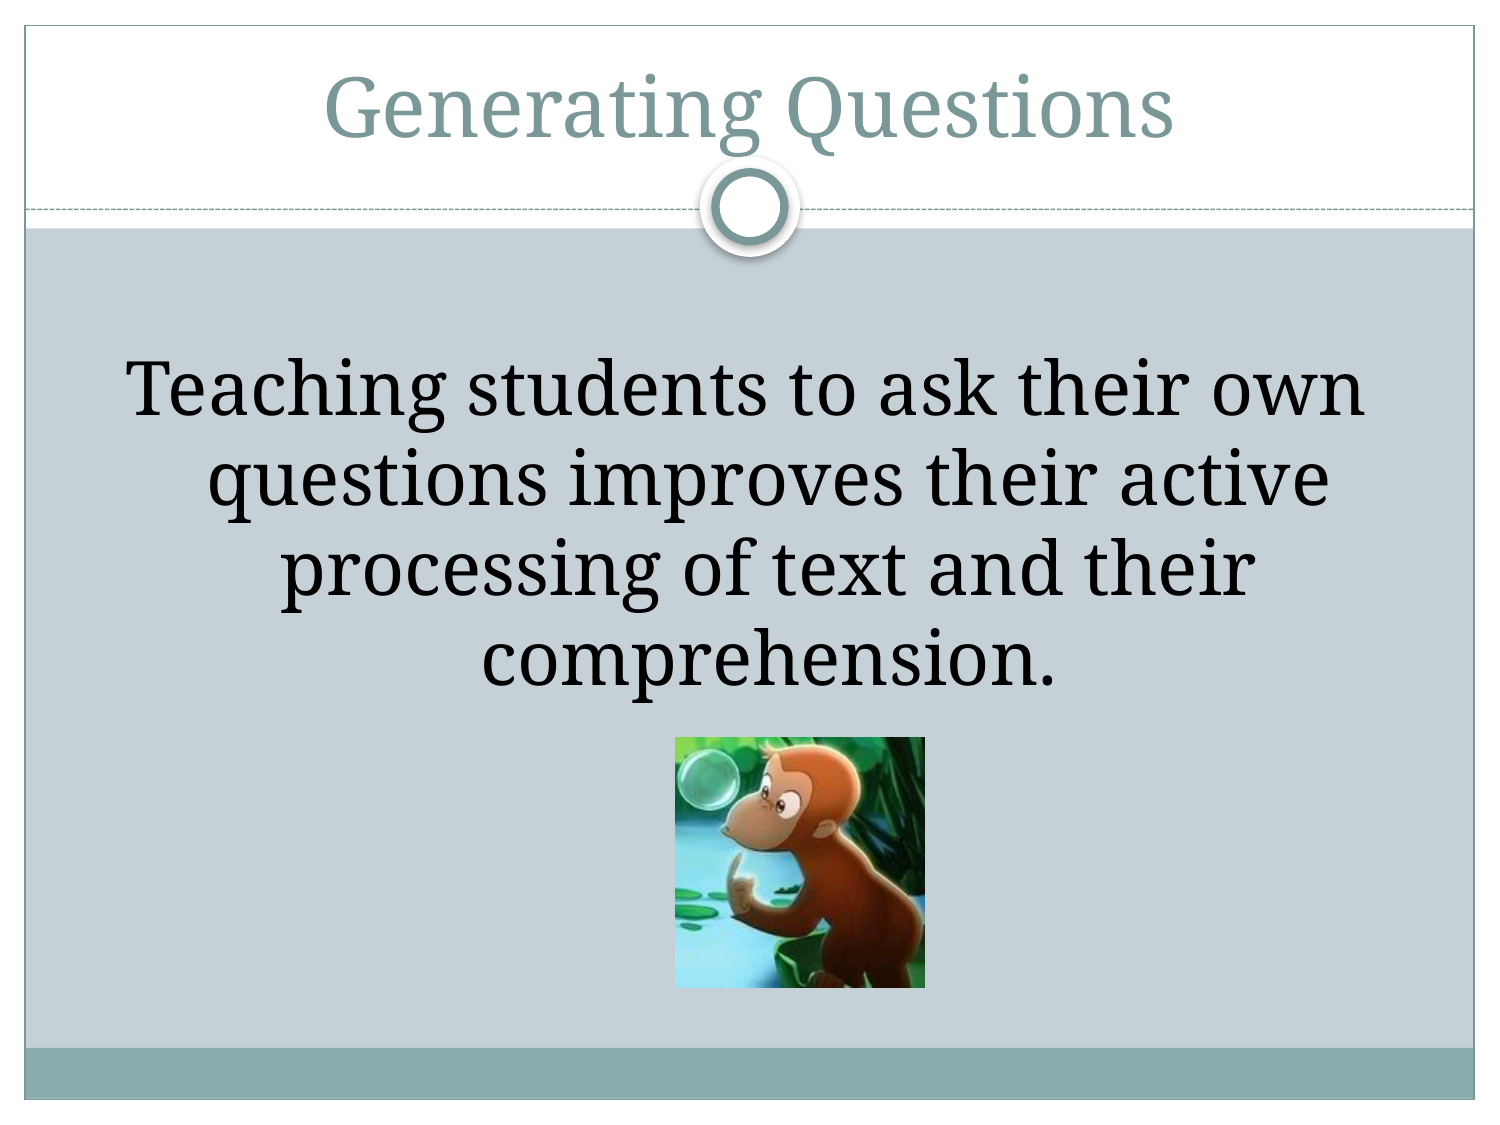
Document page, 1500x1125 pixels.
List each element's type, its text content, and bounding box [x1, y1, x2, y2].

picture [674, 737, 926, 988]
title Generating Questions [49, 37, 1450, 162]
list Teaching students to ask their own questions improves their active processing of text and their comprehension. [49, 250, 1445, 1001]
